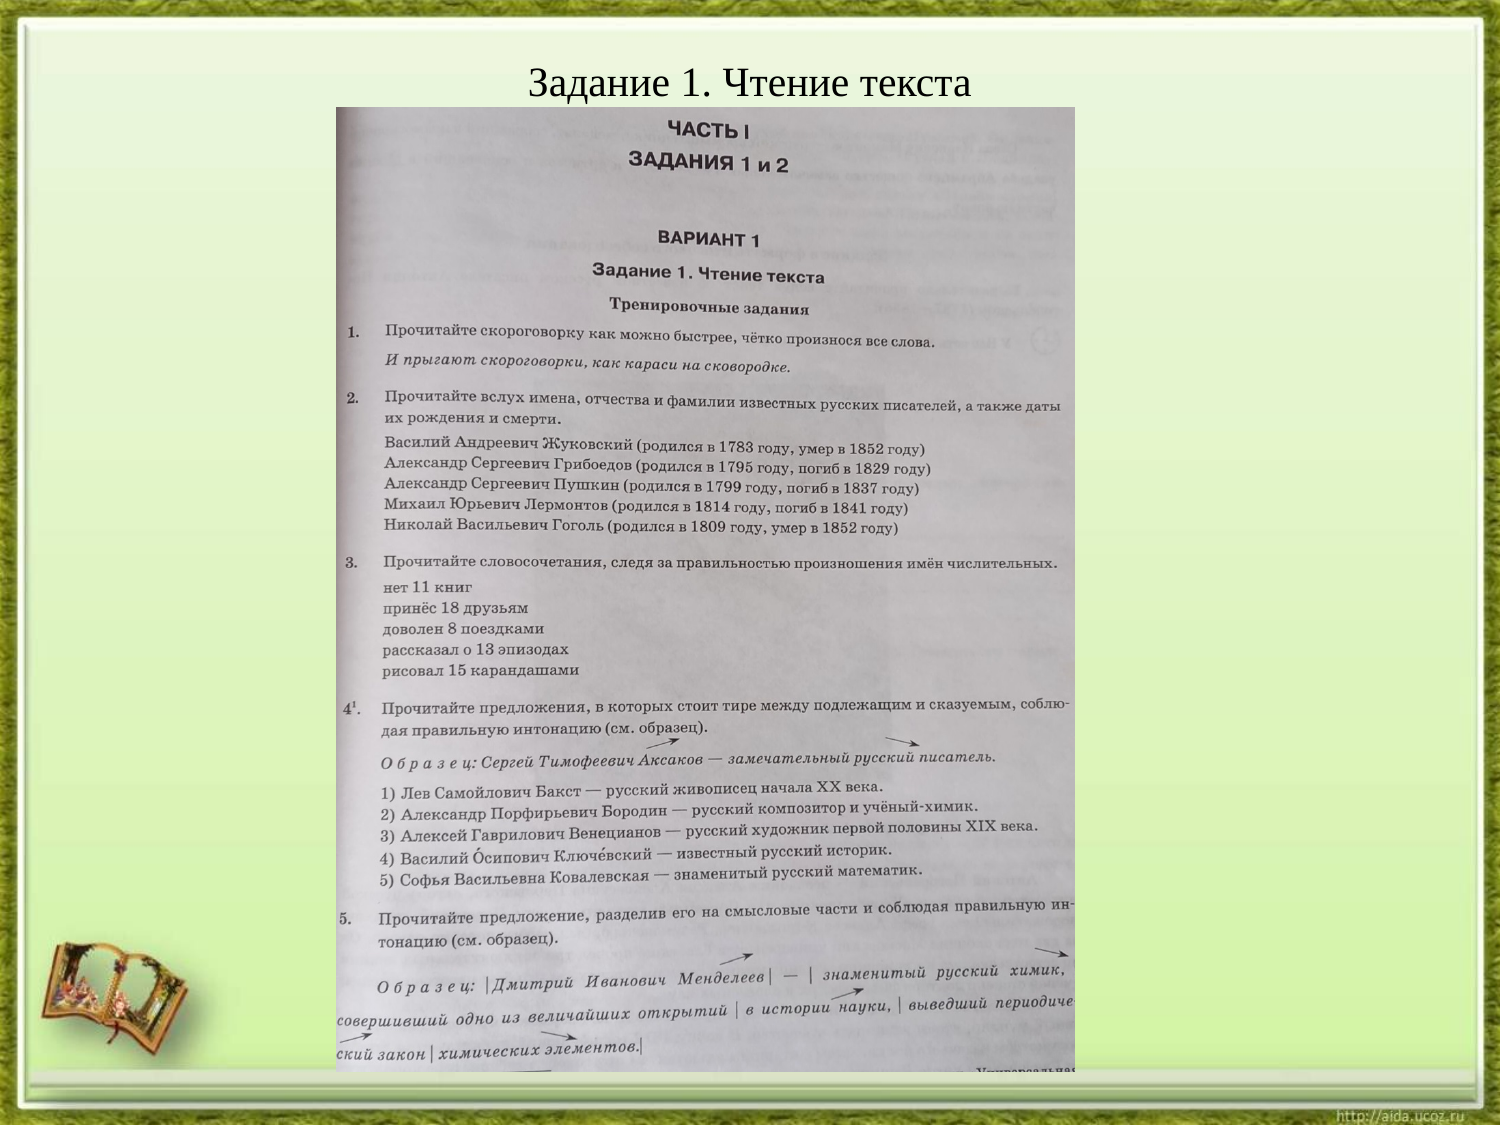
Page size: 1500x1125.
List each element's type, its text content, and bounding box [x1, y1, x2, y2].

title Задание 1. Чтение текста [75, 45, 1425, 114]
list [336, 107, 1076, 1073]
picture [0, 0, 1500, 1125]
